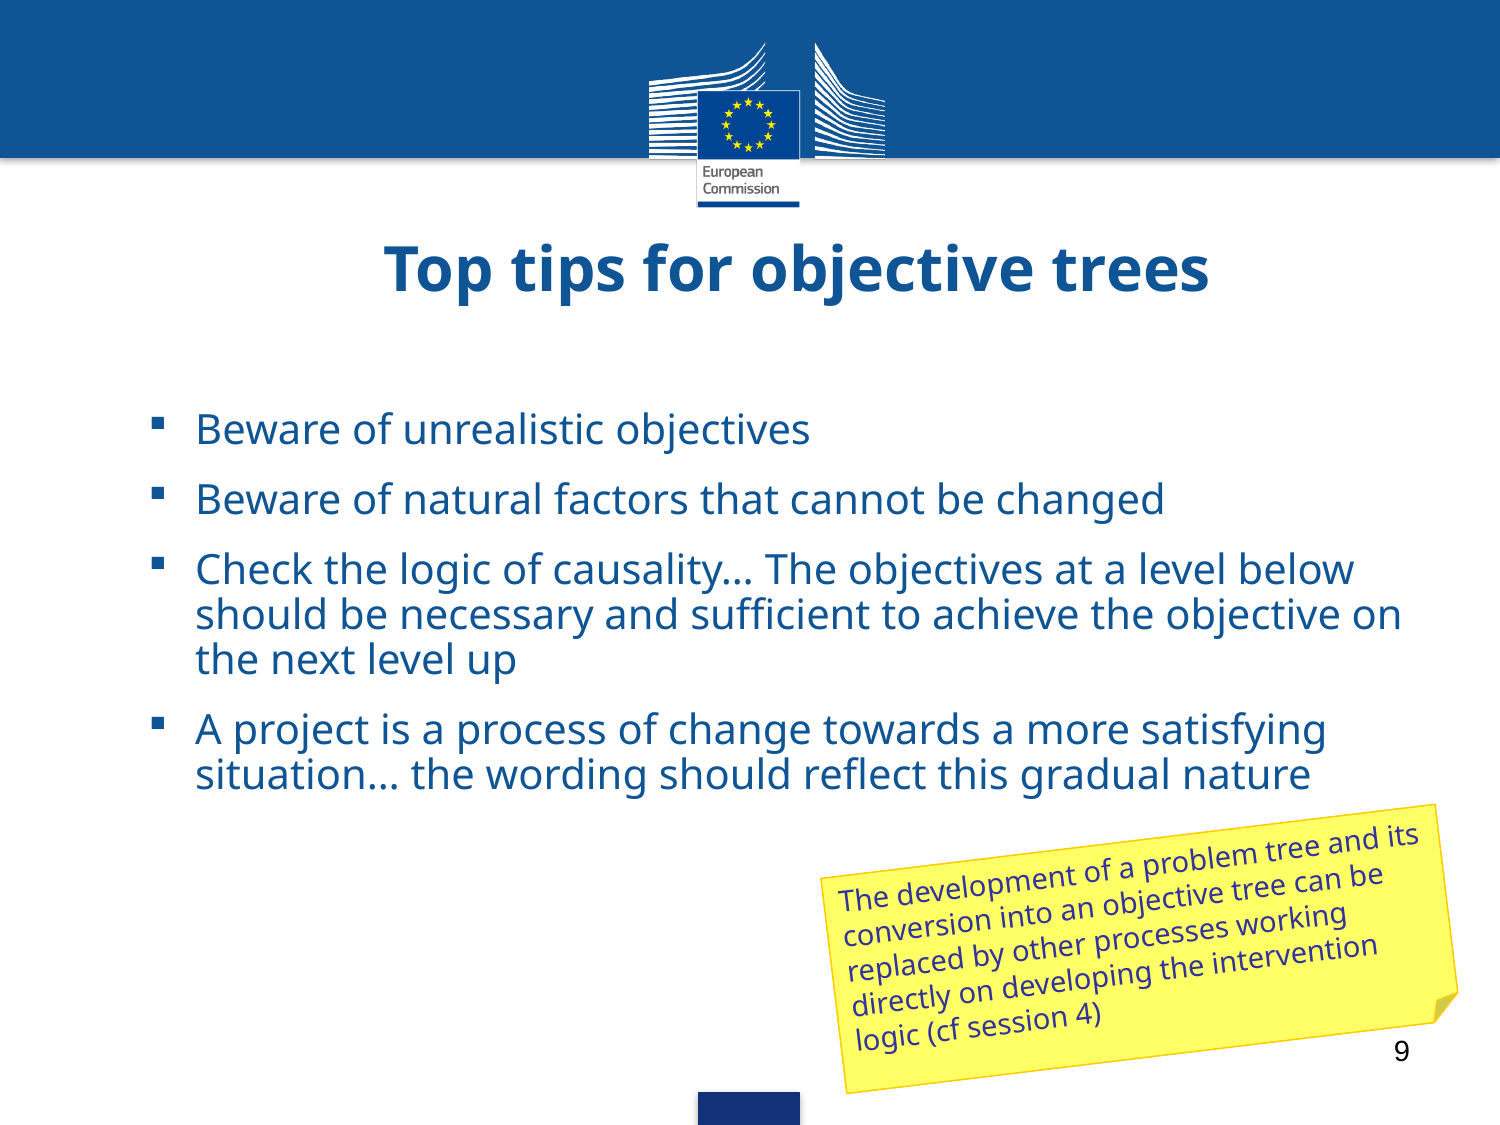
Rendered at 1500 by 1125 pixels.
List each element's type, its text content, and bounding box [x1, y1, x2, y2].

picture [649, 42, 885, 208]
text_box Beware of unrealistic objectives Beware of natural factors that cannot be changed Check the logic of causality… The objectives at a level below should be necessary and sufficient to achieve the objective on the next level up A project is a process of change towards a more satisfying situation… the wording should reflect this gradual nature [58, 326, 1424, 992]
title Top tips for objective trees [70, 210, 1468, 323]
text_box The development of a problem tree and its conversion into an objective tree can be replaced by other processes working directly on developing the intervention logic (cf session 4) [820, 804, 1458, 1094]
slide_number 9 [1074, 1024, 1426, 1103]
